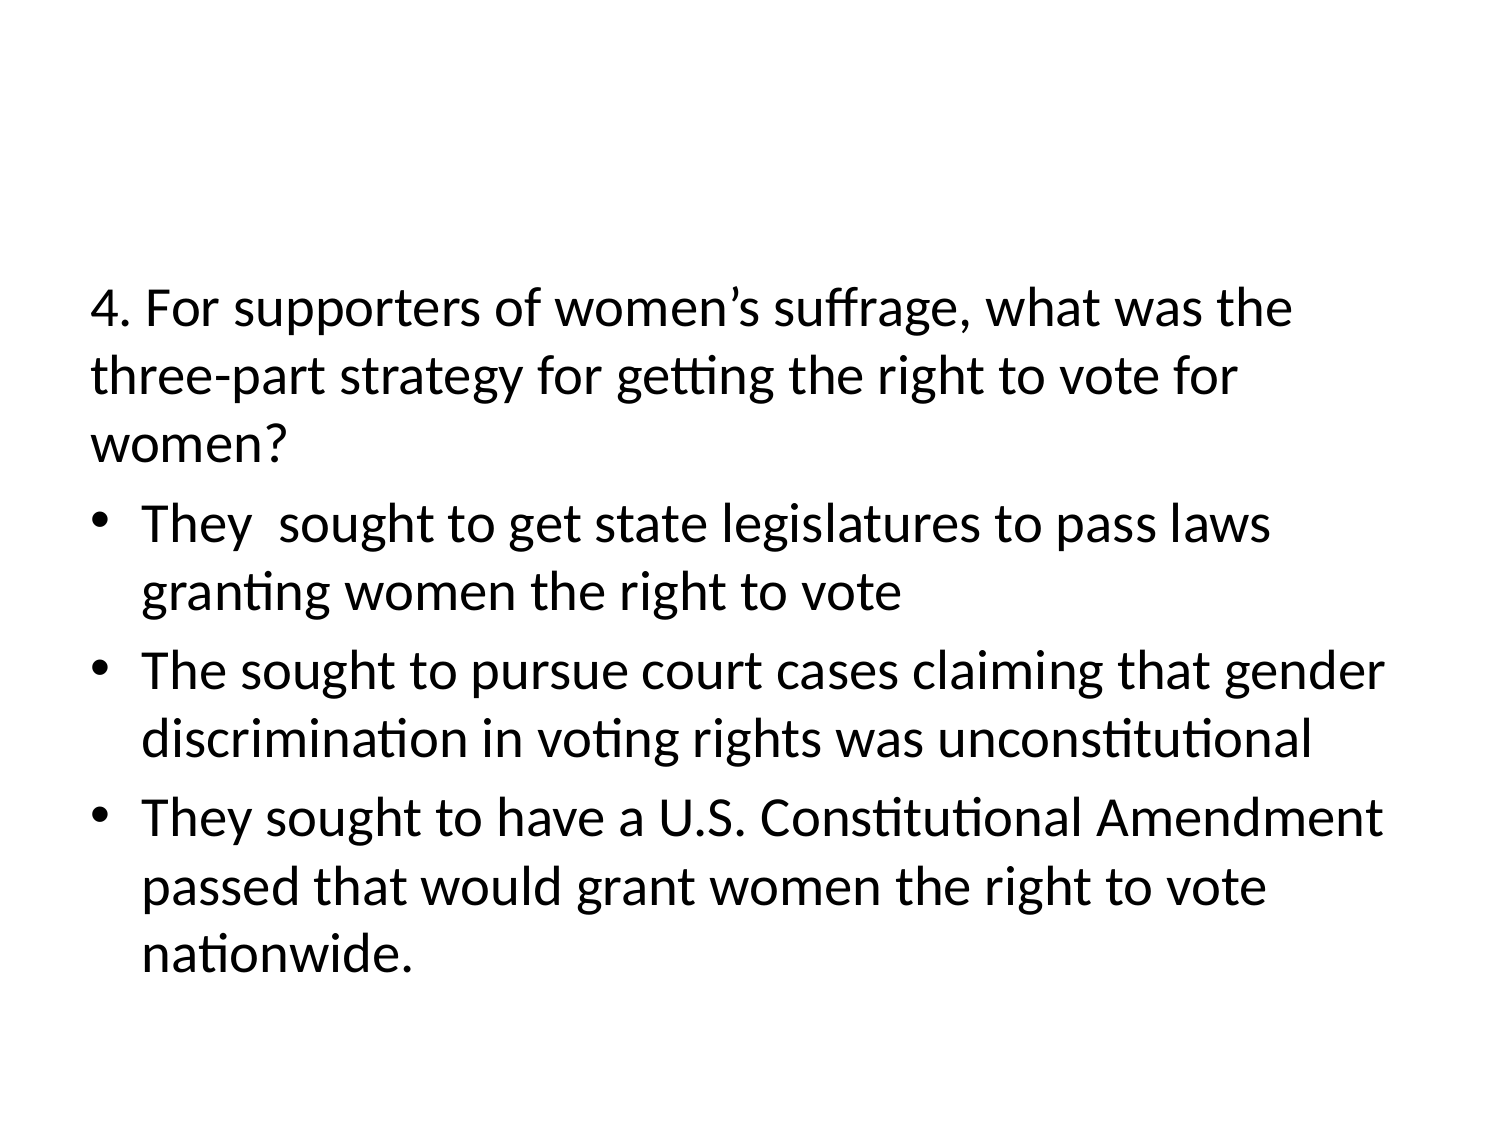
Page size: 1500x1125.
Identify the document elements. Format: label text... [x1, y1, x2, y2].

list 4. For supporters of women’s suffrage, what was the three-part strategy for getting the right to vote for women? They sought to get state legislatures to pass laws granting women the right to vote The sought to pursue court cases claiming that gender discrimination in voting rights was unconstitutional They sought to have a U.S. Constitutional Amendment passed that would grant women the right to vote nationwide. [75, 262, 1425, 1005]
